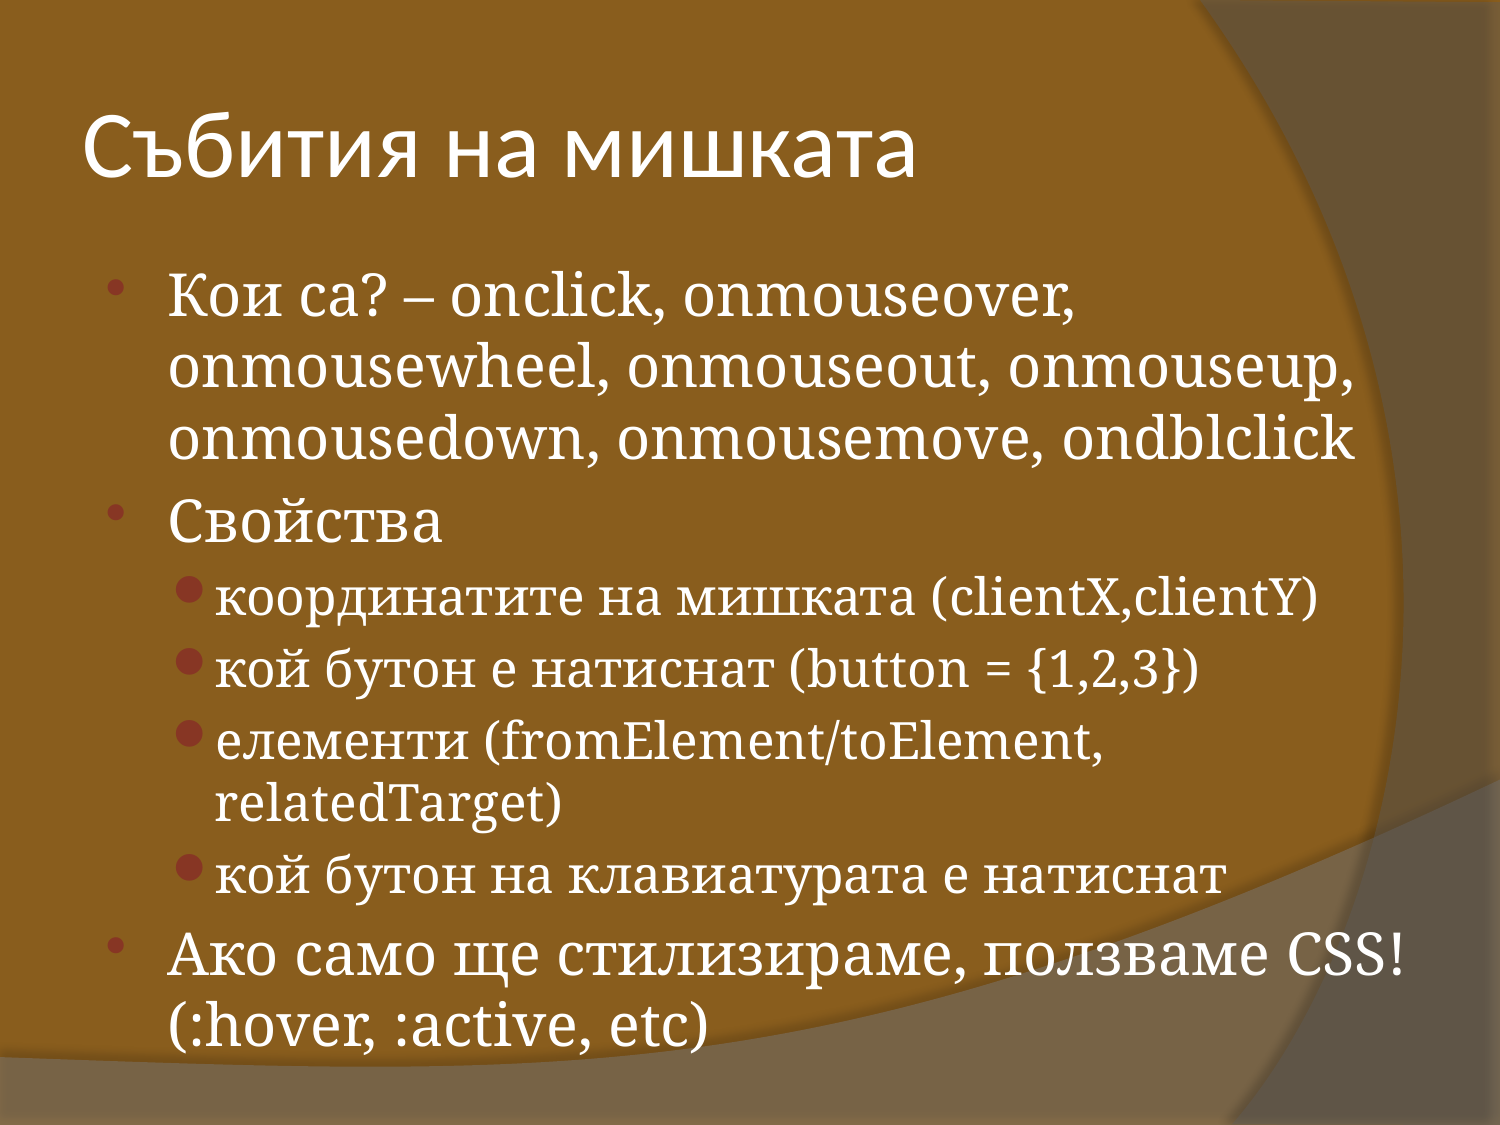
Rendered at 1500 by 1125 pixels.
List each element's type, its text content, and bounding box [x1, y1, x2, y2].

list Кои са? – onclick, onmouseover, onmousewheel, onmouseout, onmouseup, onmousedown, onmousemove, ondblclick Свойства координатите на мишката (clientX,clientY) кой бутон е натиснат (button = {1,2,3}) елементи (fromElement/toElement, relatedTarget) кой бутон на клавиатурата е натиснат Ако само ще стилизираме, ползваме CSS! (:hover, :active, etc) [87, 249, 1438, 1075]
title Събития на мишката [75, 45, 1300, 233]
